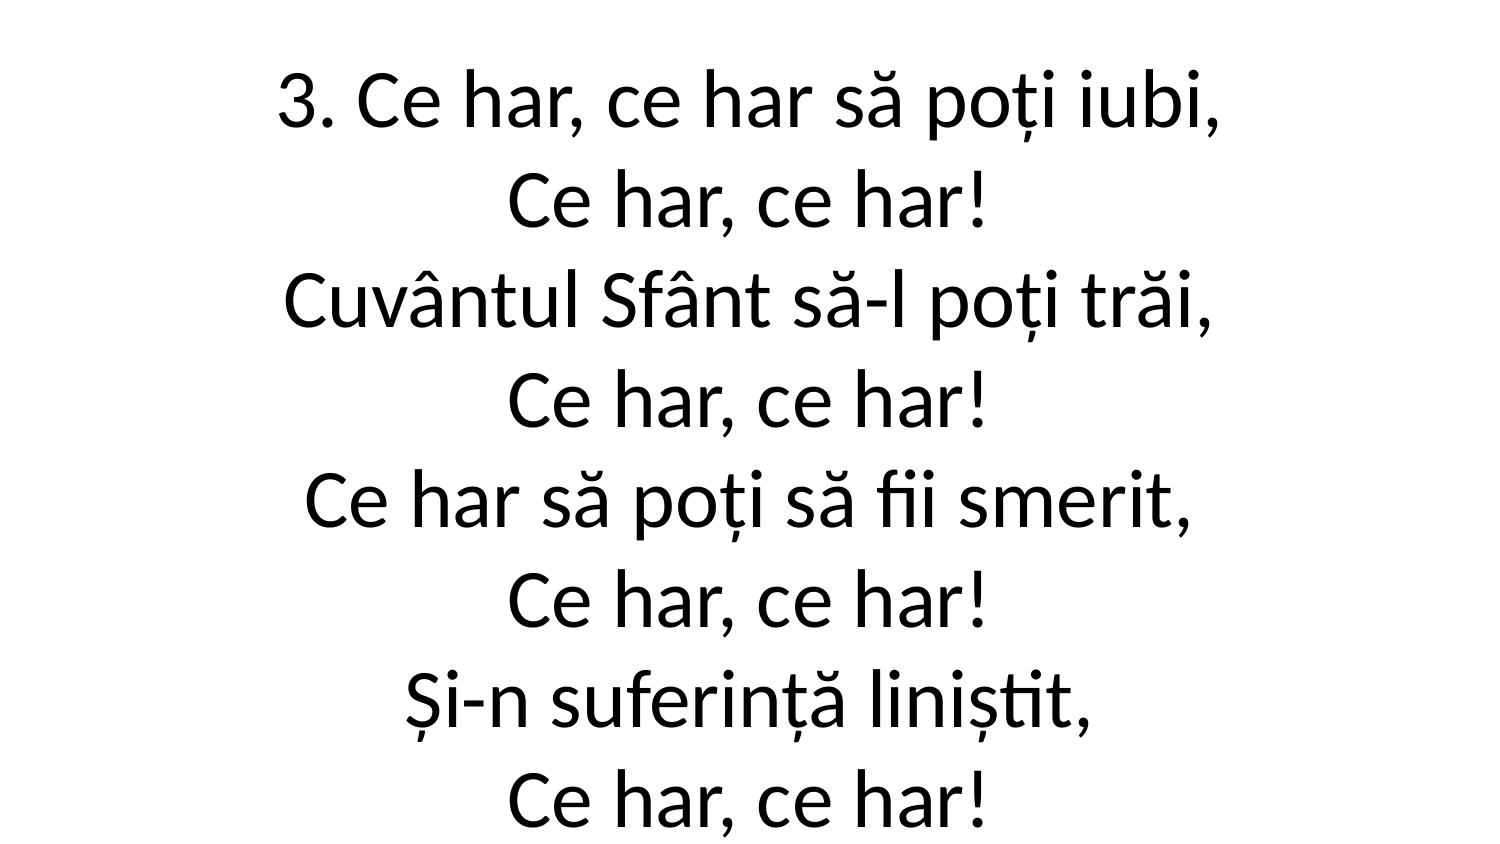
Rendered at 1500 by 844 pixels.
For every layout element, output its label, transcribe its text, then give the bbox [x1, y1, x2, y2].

text_box 3. Ce har, ce har să poți iubi, Ce har, ce har! Cuvântul Sfânt să-l poți trăi, Ce har, ce har! Ce har să poți să fii smerit, Ce har, ce har! Și-n suferință liniștit, Ce har, ce har! [260, 0, 1240, 844]
